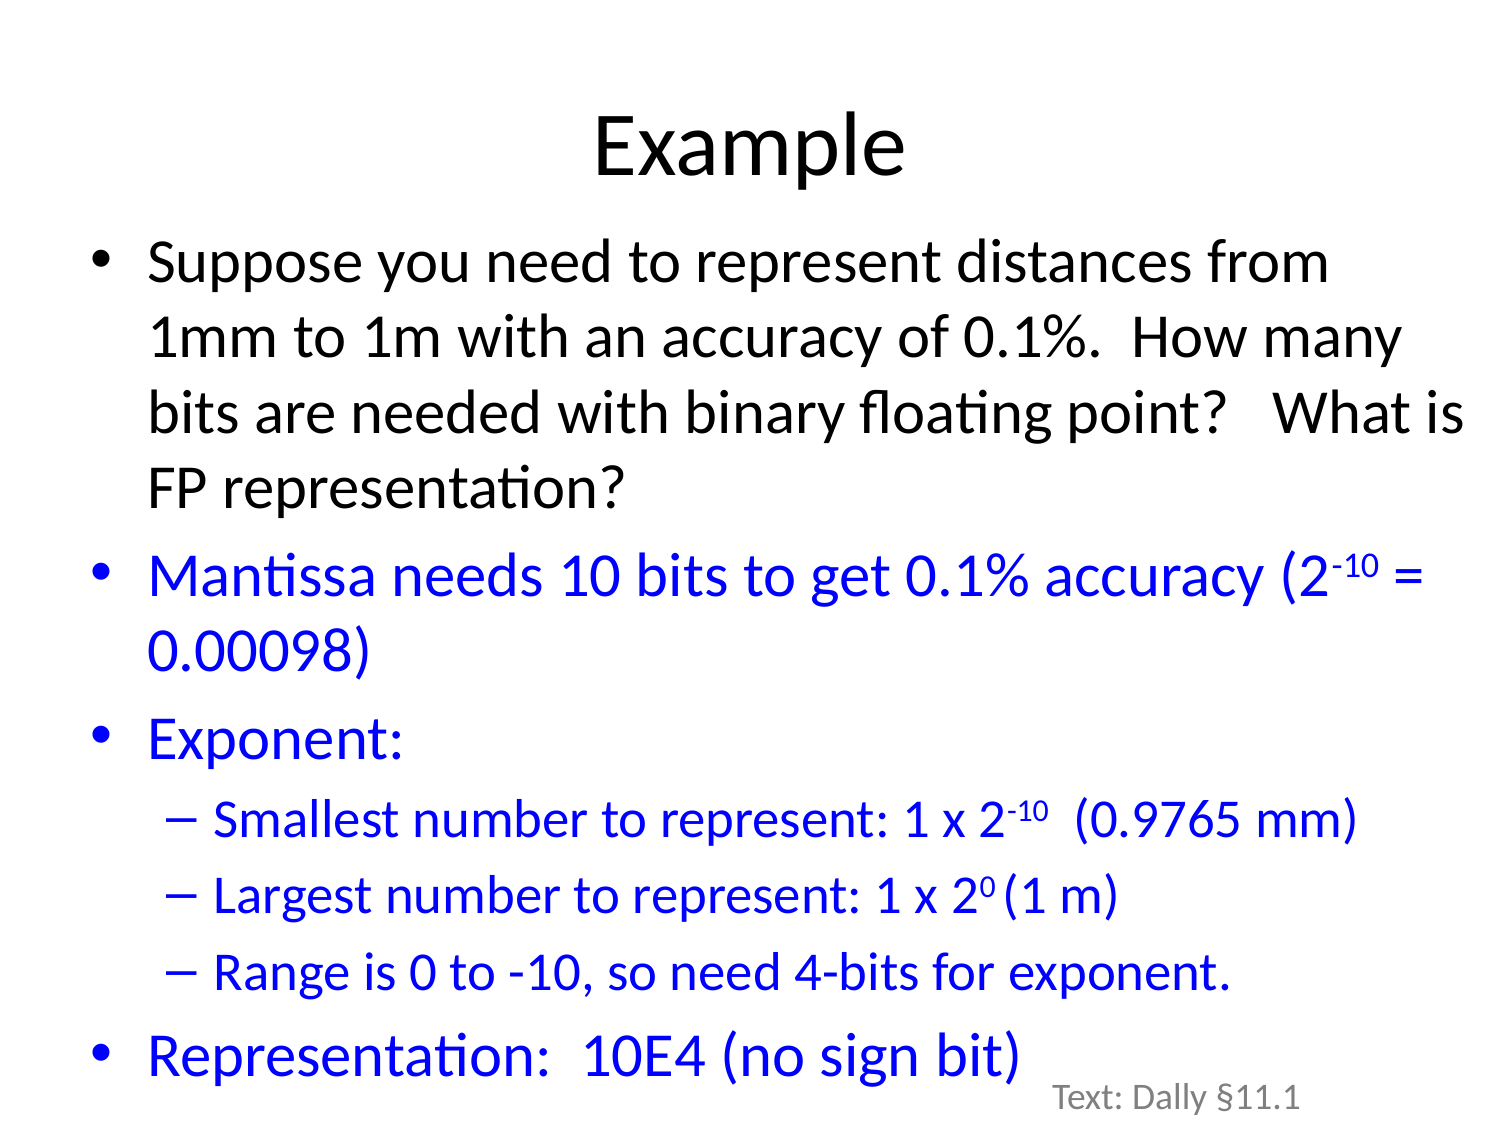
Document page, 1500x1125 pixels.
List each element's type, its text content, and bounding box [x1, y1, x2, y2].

title Example [75, 45, 1425, 212]
list Suppose you need to represent distances from 1mm to 1m with an accuracy of 0.1%. How many bits are needed with binary floating point? What is FP representation? Mantissa needs 10 bits to get 0.1% accuracy (2-10 = 0.00098) Exponent: Smallest number to represent: 1 x 2-10 (0.9765 mm) Largest number to represent: 1 x 20 (1 m) Range is 0 to -10, so need 4-bits for exponent. Representation: 10E4 (no sign bit) [75, 212, 1488, 1103]
text_box Text: Dally §11.1 [1037, 1064, 1350, 1125]
